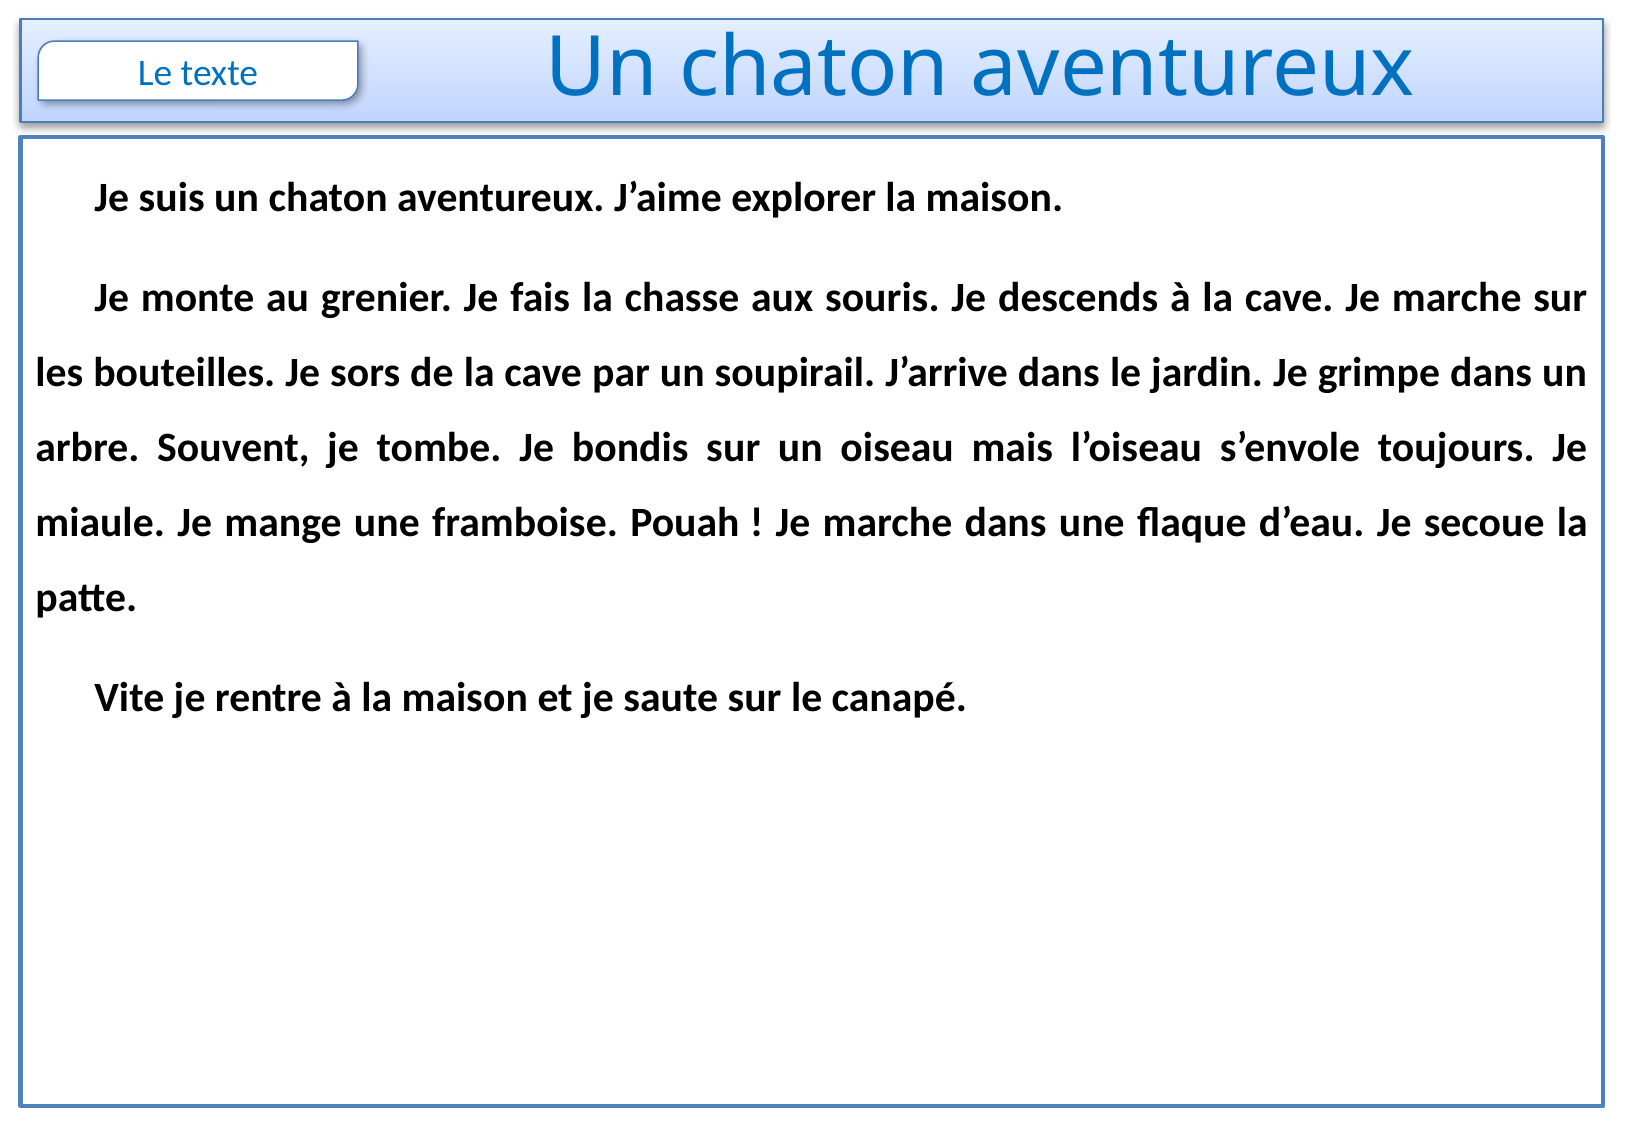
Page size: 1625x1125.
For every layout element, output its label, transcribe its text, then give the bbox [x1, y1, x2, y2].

list Je suis un chaton aventureux. J’aime explorer la maison. Je monte au grenier. Je fais la chasse aux souris. Je descends à la cave. Je marche sur les bouteilles. Je sors de la cave par un soupirail. J’arrive dans le jardin. Je grimpe dans un arbre. Souvent, je tombe. Je bondis sur un oiseau mais l’oiseau s’envole toujours. Je miaule. Je mange une framboise. Pouah ! Je marche dans une flaque d’eau. Je secoue la patte. Vite je rentre à la maison et je saute sur le canapé. [18, 135, 1605, 1108]
title Un chaton aventureux [357, 4, 1604, 120]
